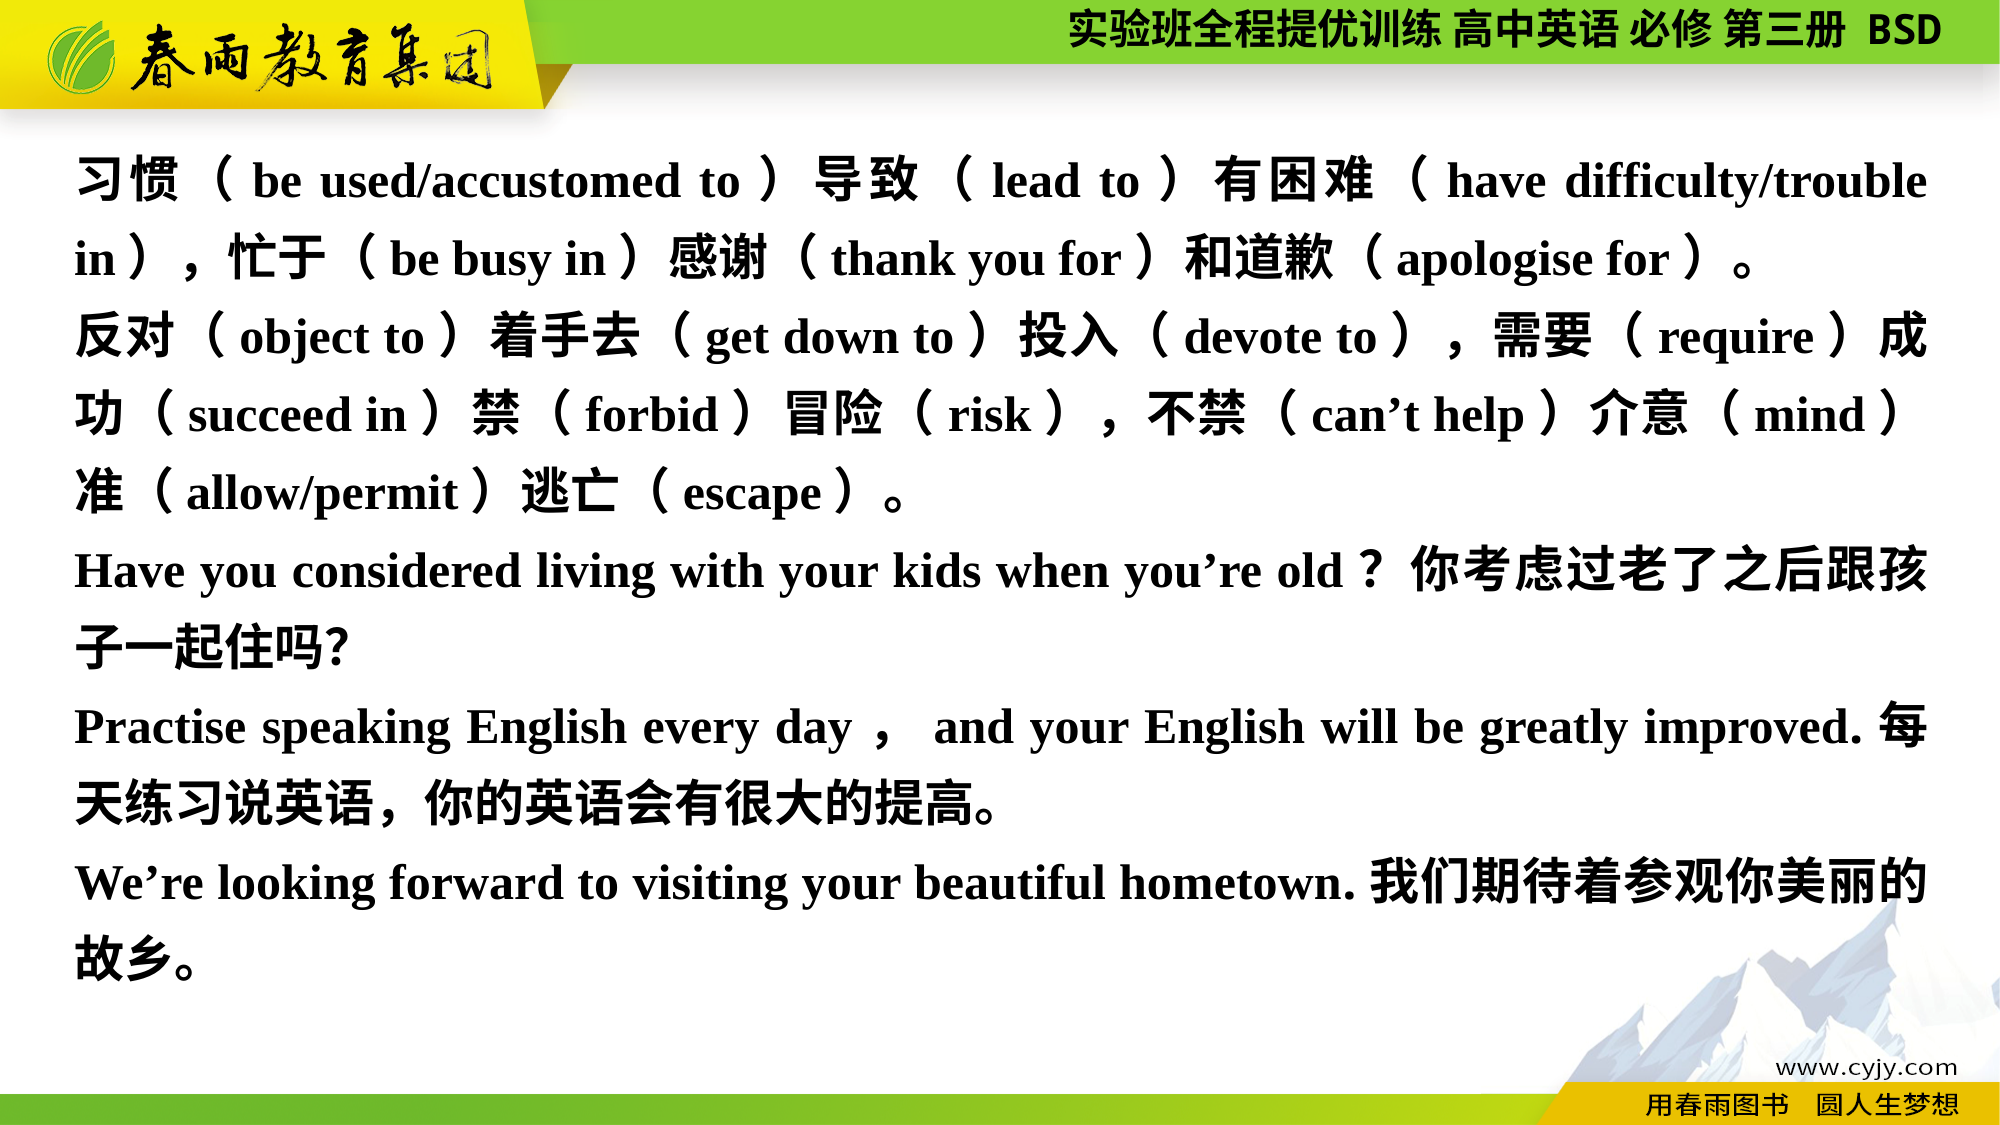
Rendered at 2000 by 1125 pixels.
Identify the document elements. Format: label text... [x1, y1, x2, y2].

list 习惯（be used/accustomed to）导致（lead to）有困难（have difficulty/trouble in），忙于（be busy in）感谢（thank you for）和道歉（apologise for）。 反对（object to）着手去（get down to）投入（devote to），需要（require）成功（succeed in）禁（forbid）冒险（risk），不禁（can’t help）介意（mind）准（allow/permit）逃亡（escape）。 Have you considered living with your kids when you’re old？你考虑过老了之后跟孩子一起住吗？ Practise speaking English every day，and your English will be greatly improved.每天练习说英语，你的英语会有很大的提高。 We’re looking forward to visiting your beautiful hometown.我们期待着参观你美丽的故乡。 [59, 122, 1944, 996]
picture [0, 0, 2000, 1125]
